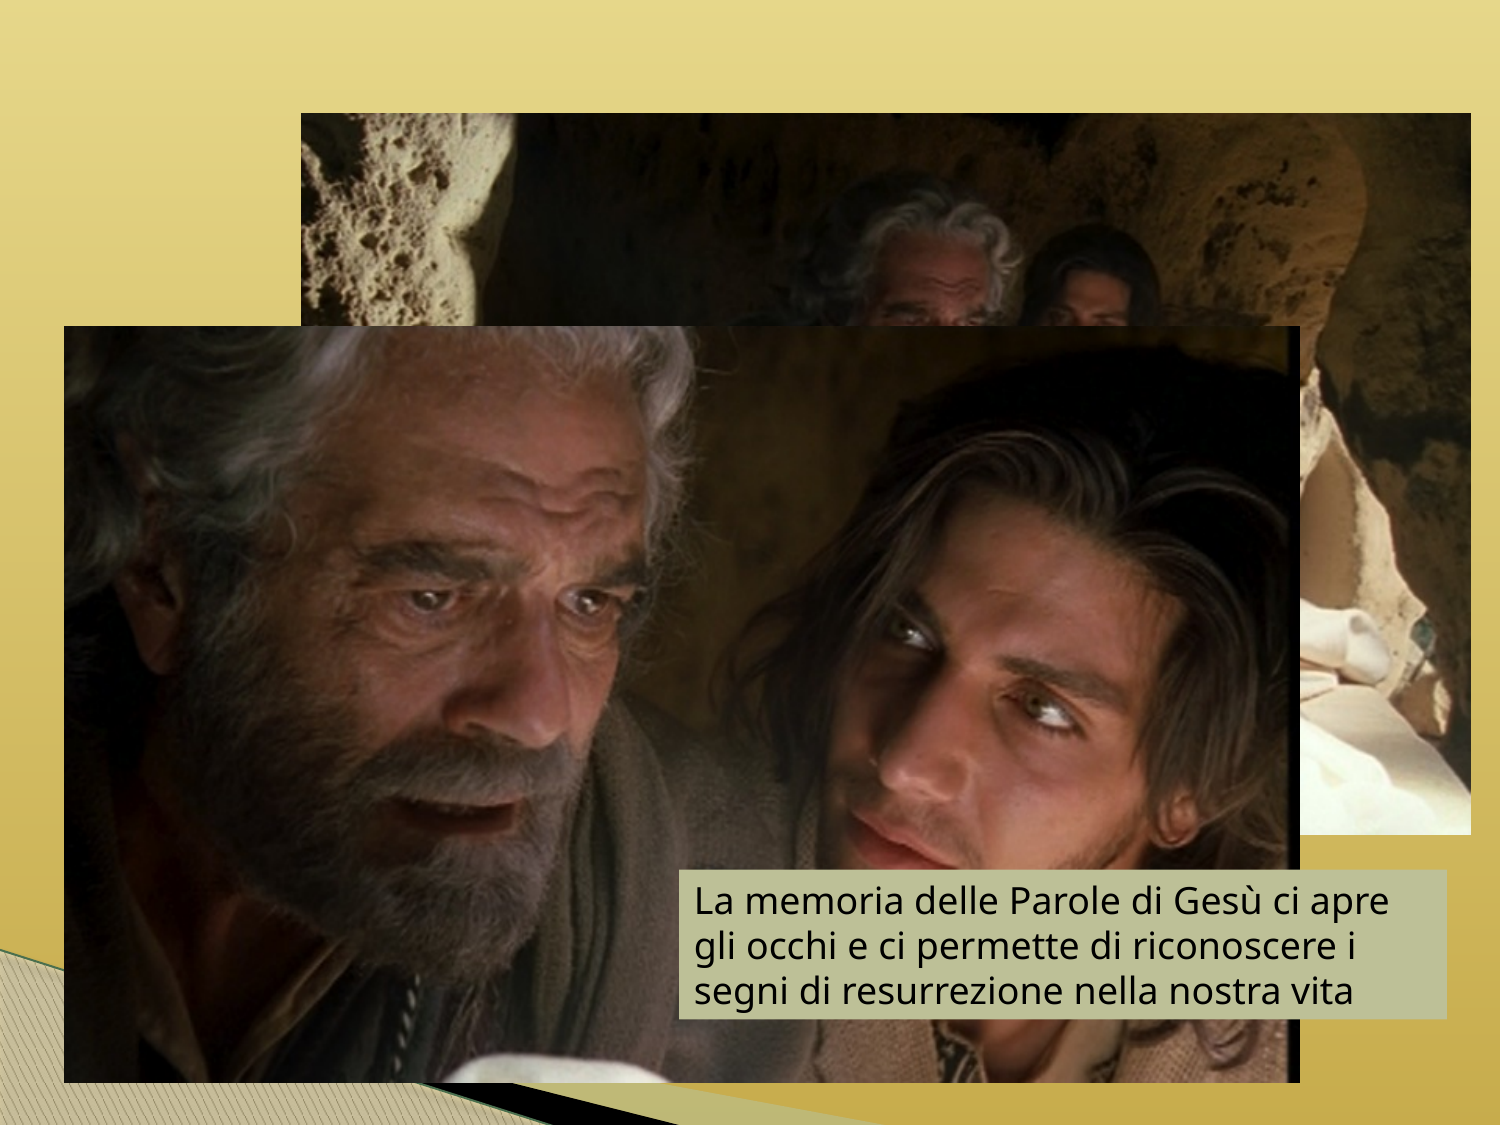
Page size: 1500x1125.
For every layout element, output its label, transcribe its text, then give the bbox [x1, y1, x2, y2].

picture [64, 113, 1471, 1083]
text_box La memoria delle Parole di Gesù ci apre gli occhi e ci permette di riconoscere i segni di resurrezione nella nostra vita [1306, 869, 1447, 1020]
